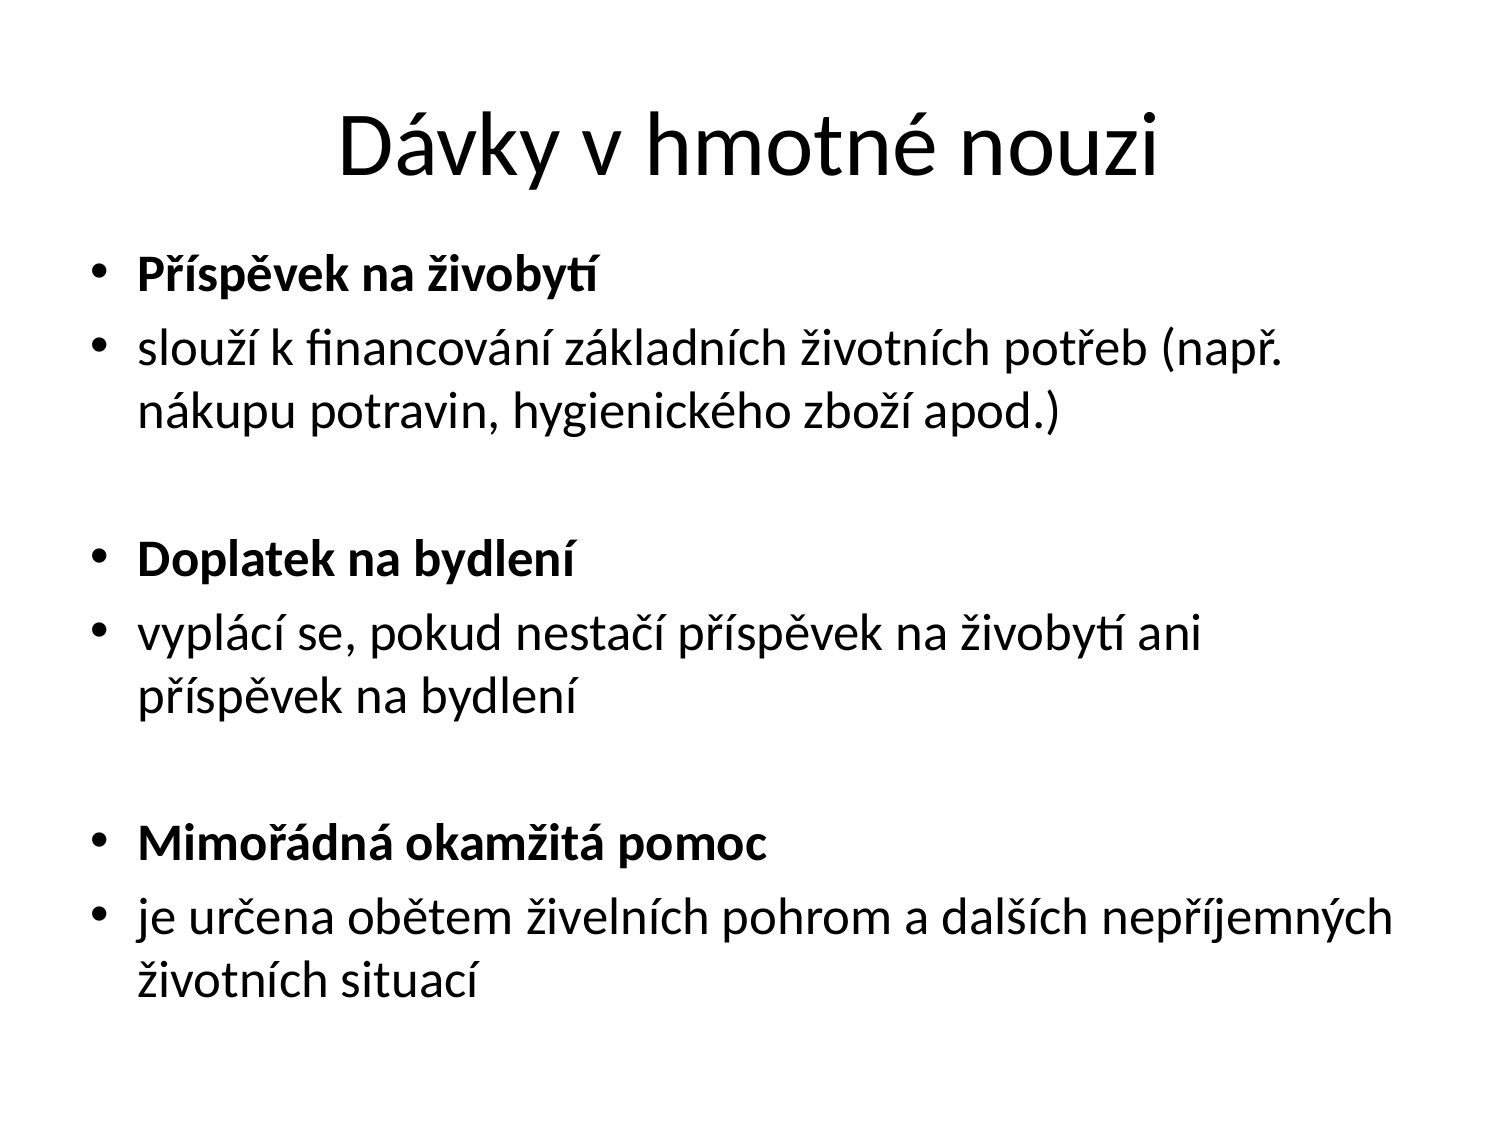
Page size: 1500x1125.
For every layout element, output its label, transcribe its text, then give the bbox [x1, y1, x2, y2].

list Příspěvek na živobytí slouží k financování základních životních potřeb (např. nákupu potravin, hygienického zboží apod.) Doplatek na bydlení vyplácí se, pokud nestačí příspěvek na živobytí ani příspěvek na bydlení Mimořádná okamžitá pomoc je určena obětem živelních pohrom a dalších nepříjemných životních situací [75, 231, 1425, 1024]
title Dávky v hmotné nouzi [75, 45, 1425, 231]
